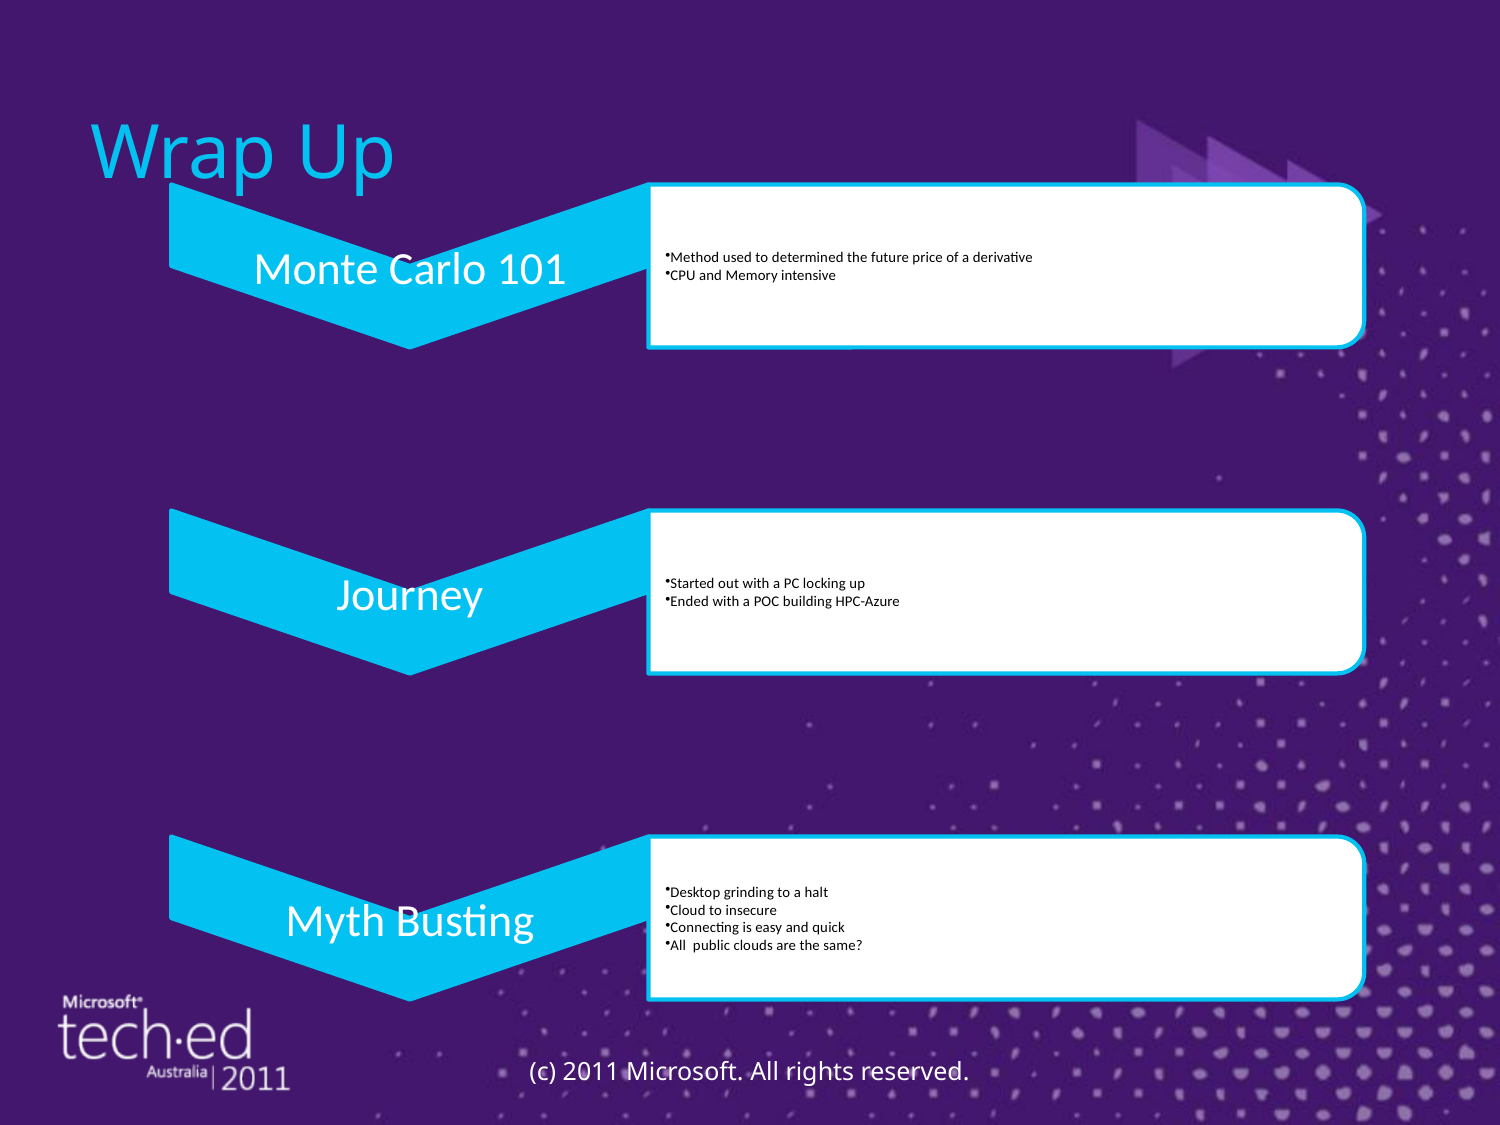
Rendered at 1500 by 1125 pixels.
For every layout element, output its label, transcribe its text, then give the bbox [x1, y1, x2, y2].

picture [0, 0, 1500, 1125]
title Wrap Up [75, 54, 1425, 243]
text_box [170, 184, 1365, 1000]
footer (c) 2011 Microsoft. All rights reserved. [512, 1042, 988, 1103]
